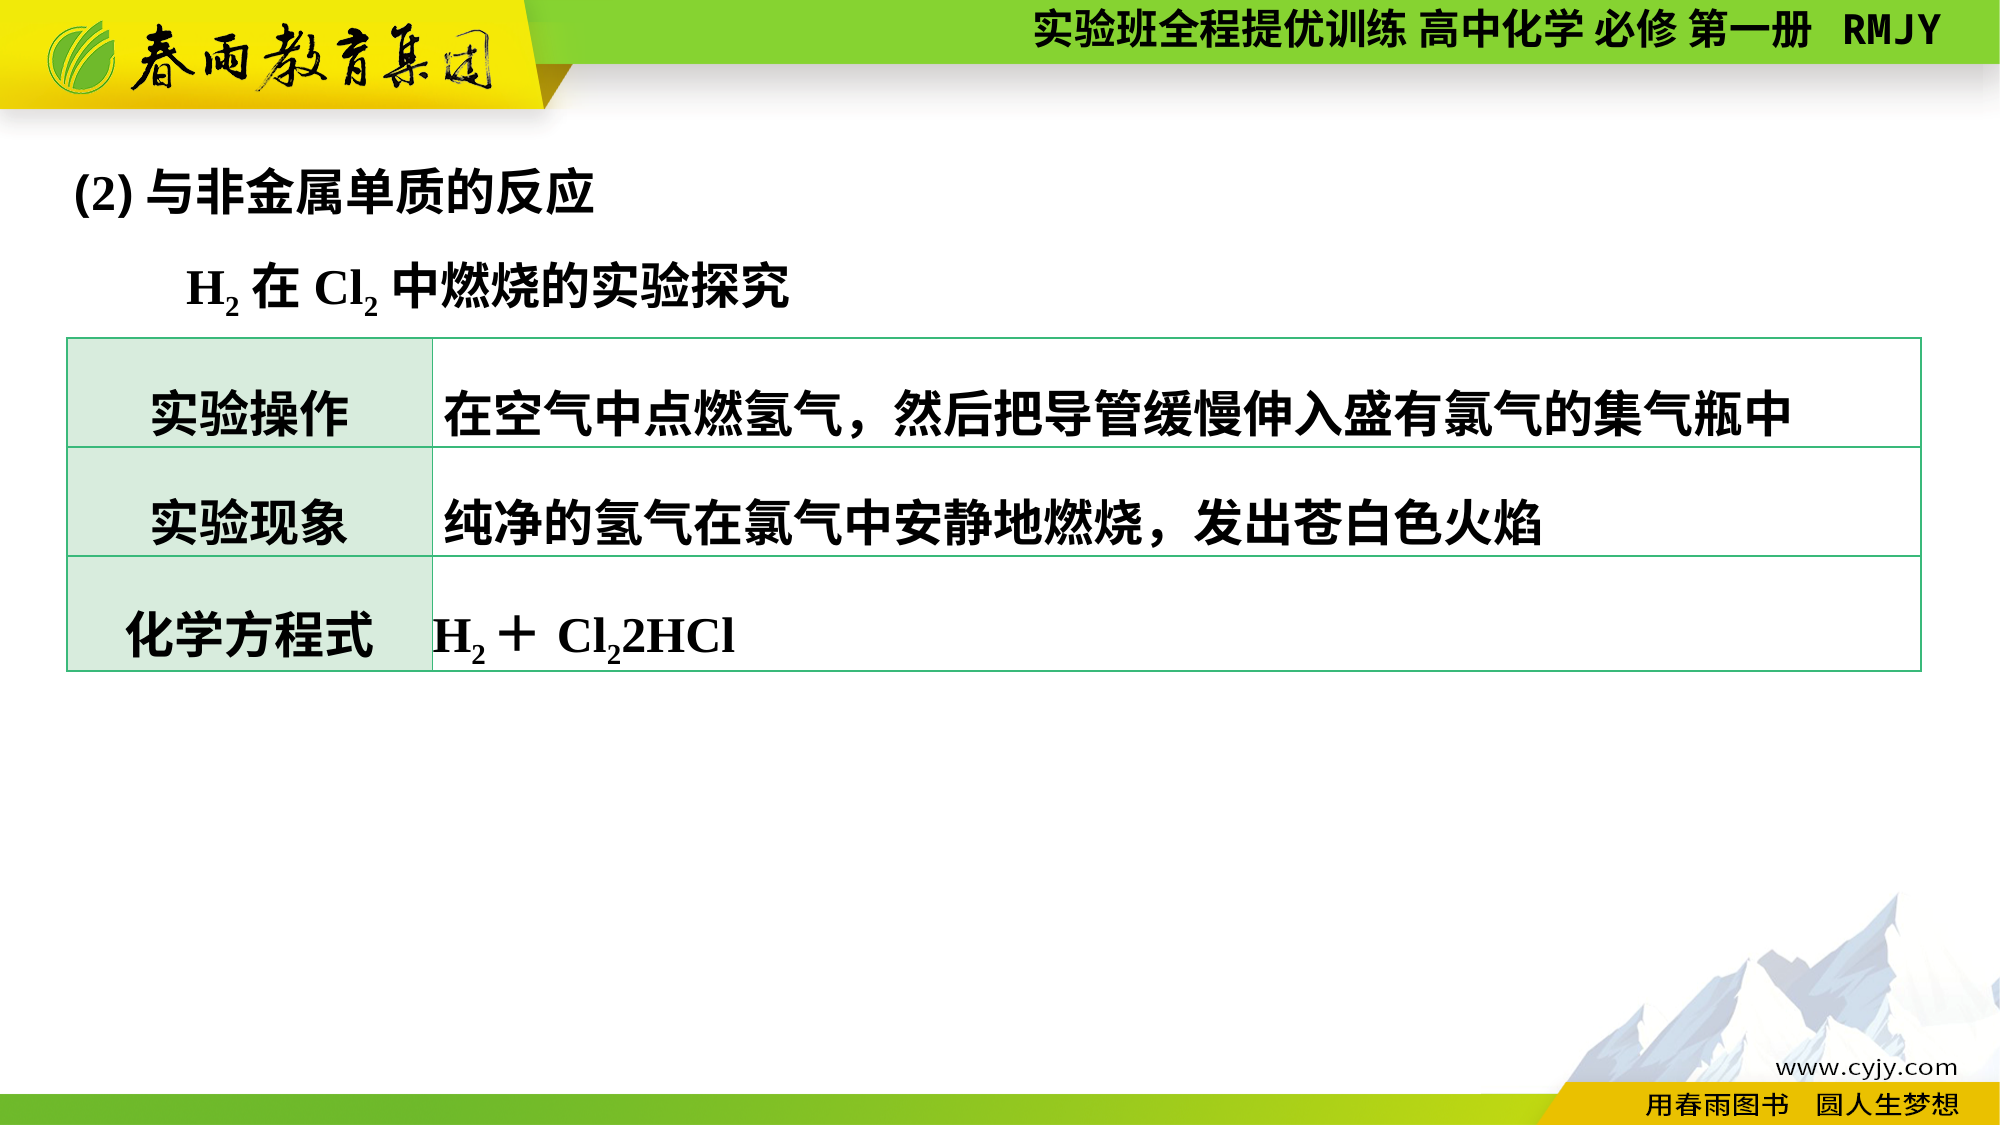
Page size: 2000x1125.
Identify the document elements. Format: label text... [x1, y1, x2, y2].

picture [0, 0, 2000, 1125]
list (2)与非金属单质的反应 H2在Cl2中燃烧的实验探究 [59, 122, 1944, 308]
